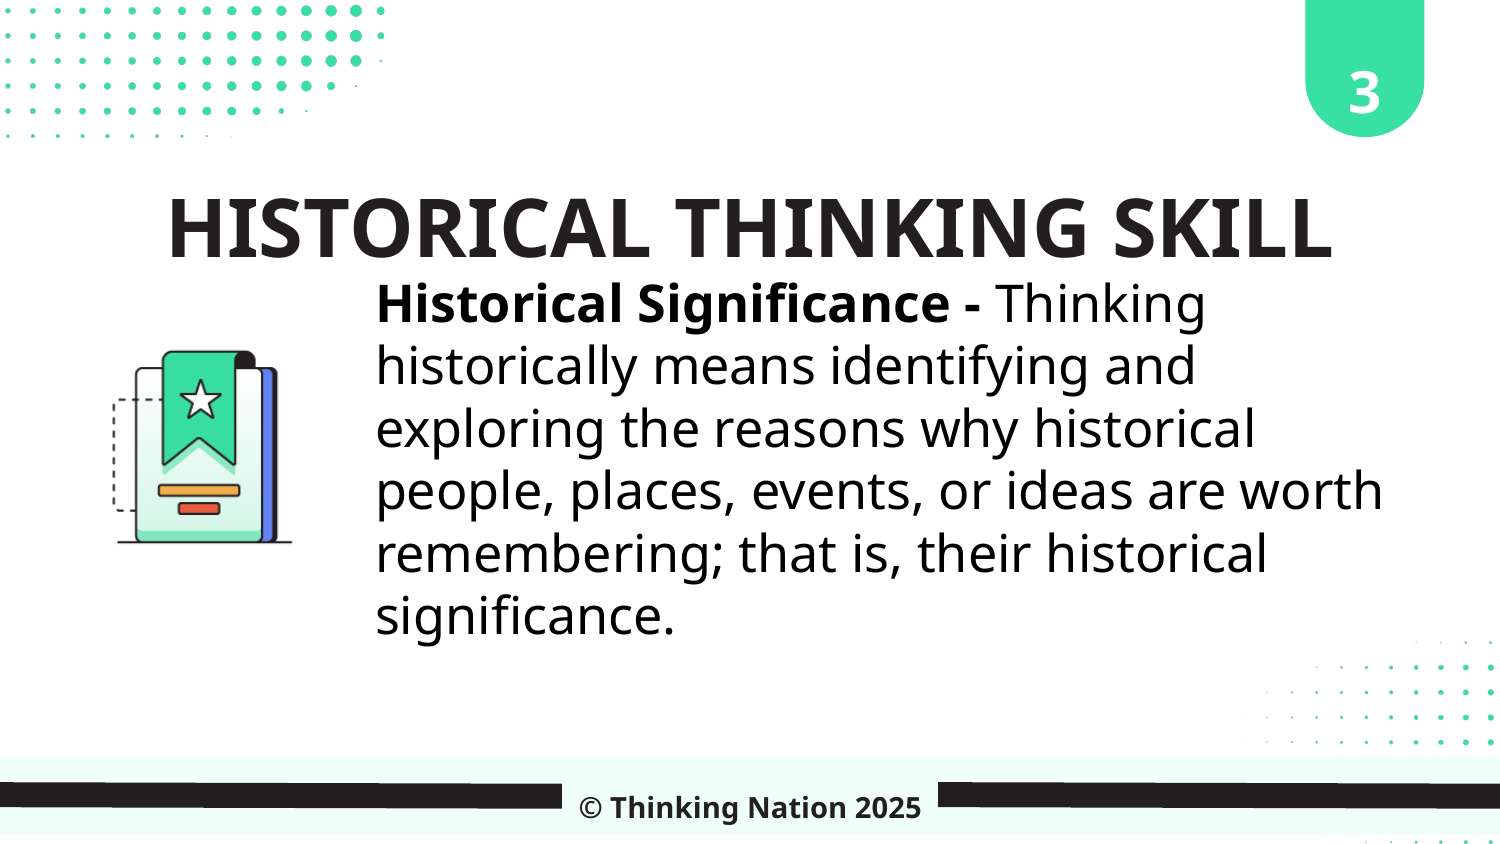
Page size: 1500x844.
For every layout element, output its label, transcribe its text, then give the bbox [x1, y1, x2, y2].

text_box [0, 0, 385, 138]
text_box HISTORICAL THINKING SKILL [59, 137, 1441, 274]
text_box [1300, 0, 1430, 138]
text_box [1217, 640, 1500, 755]
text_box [0, 756, 1500, 835]
picture [67, 312, 338, 583]
text_box Historical Significance - Thinking historically means identifying and exploring the reasons why historical people, places, events, or ideas are worth remembering; that is, their historical significance. [375, 274, 1421, 646]
